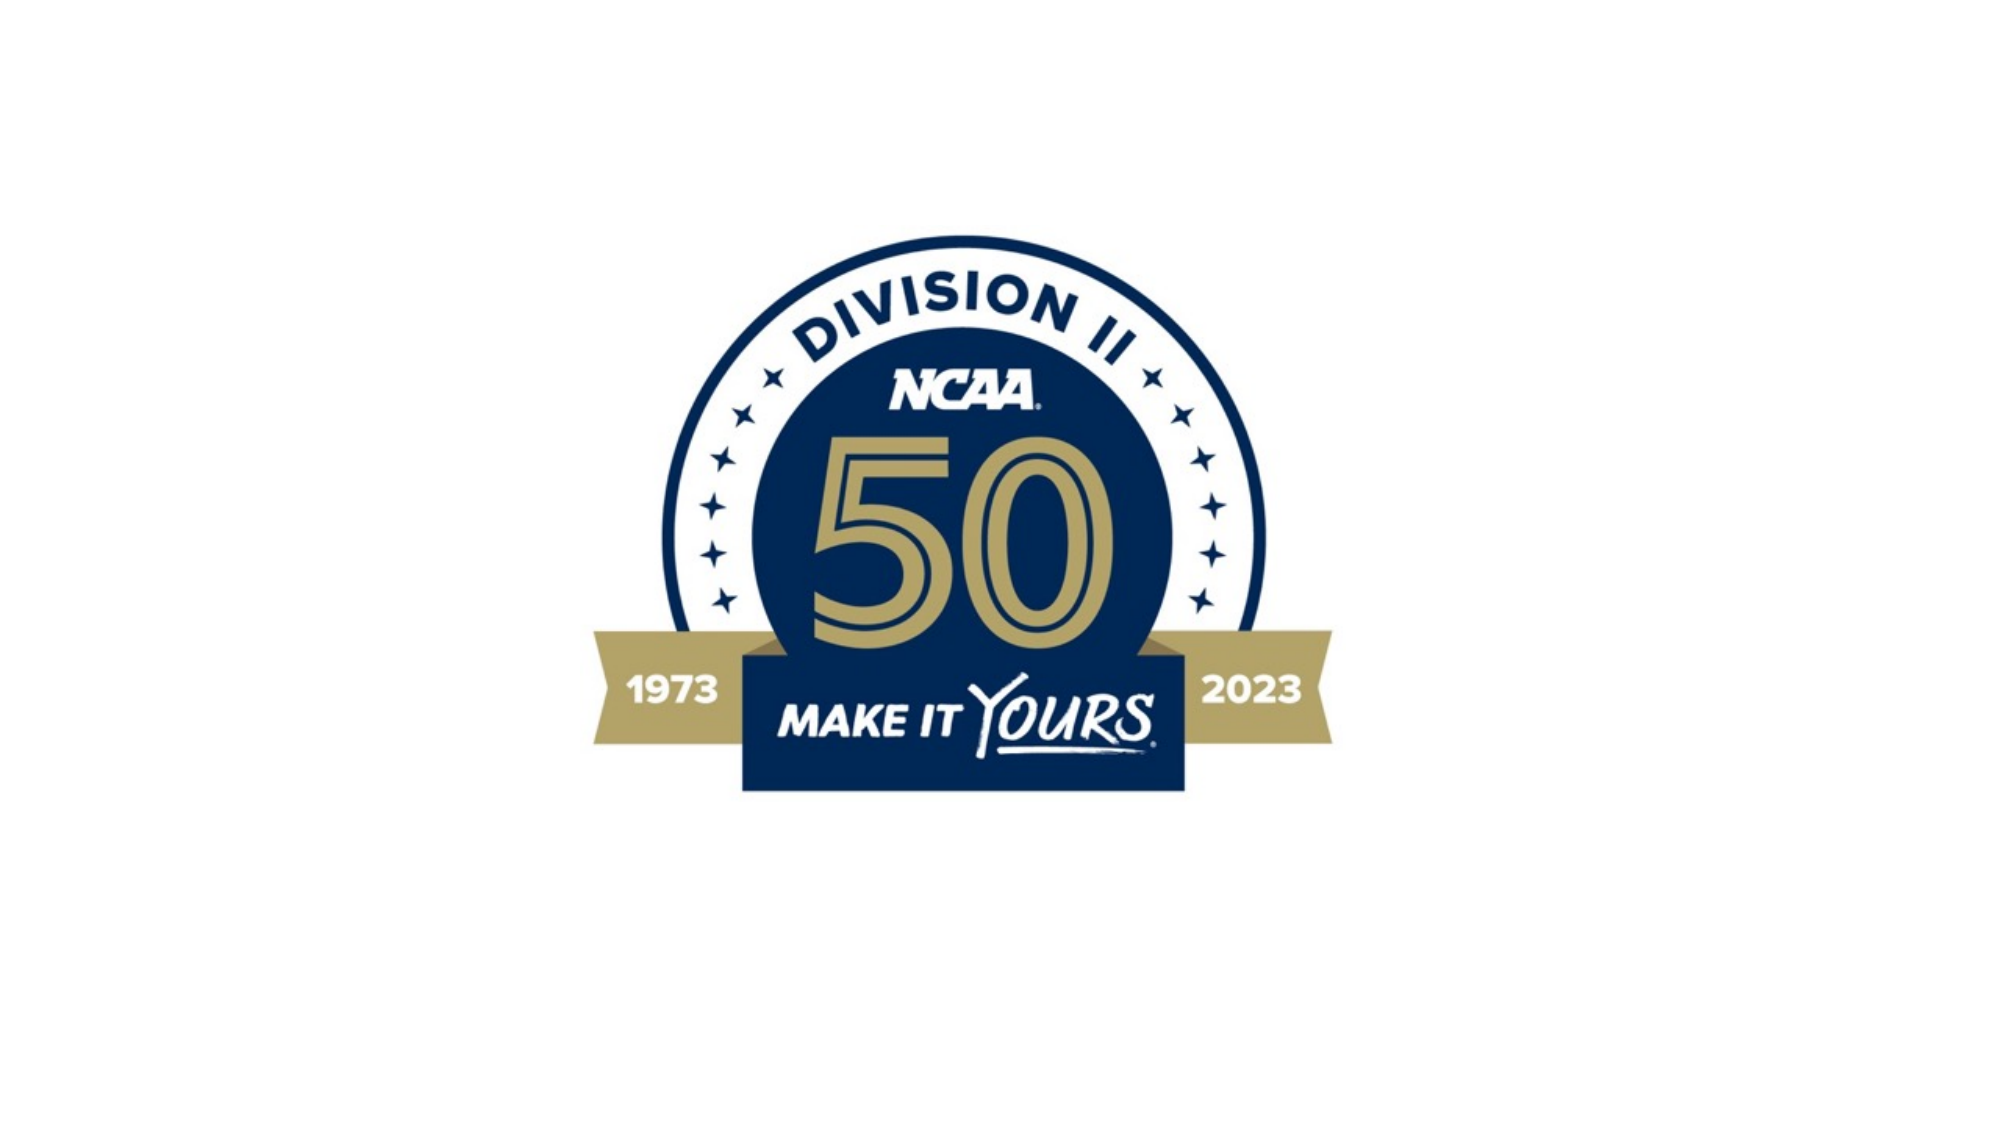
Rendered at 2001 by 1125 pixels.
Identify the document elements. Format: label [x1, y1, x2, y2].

picture [580, 225, 1346, 802]
